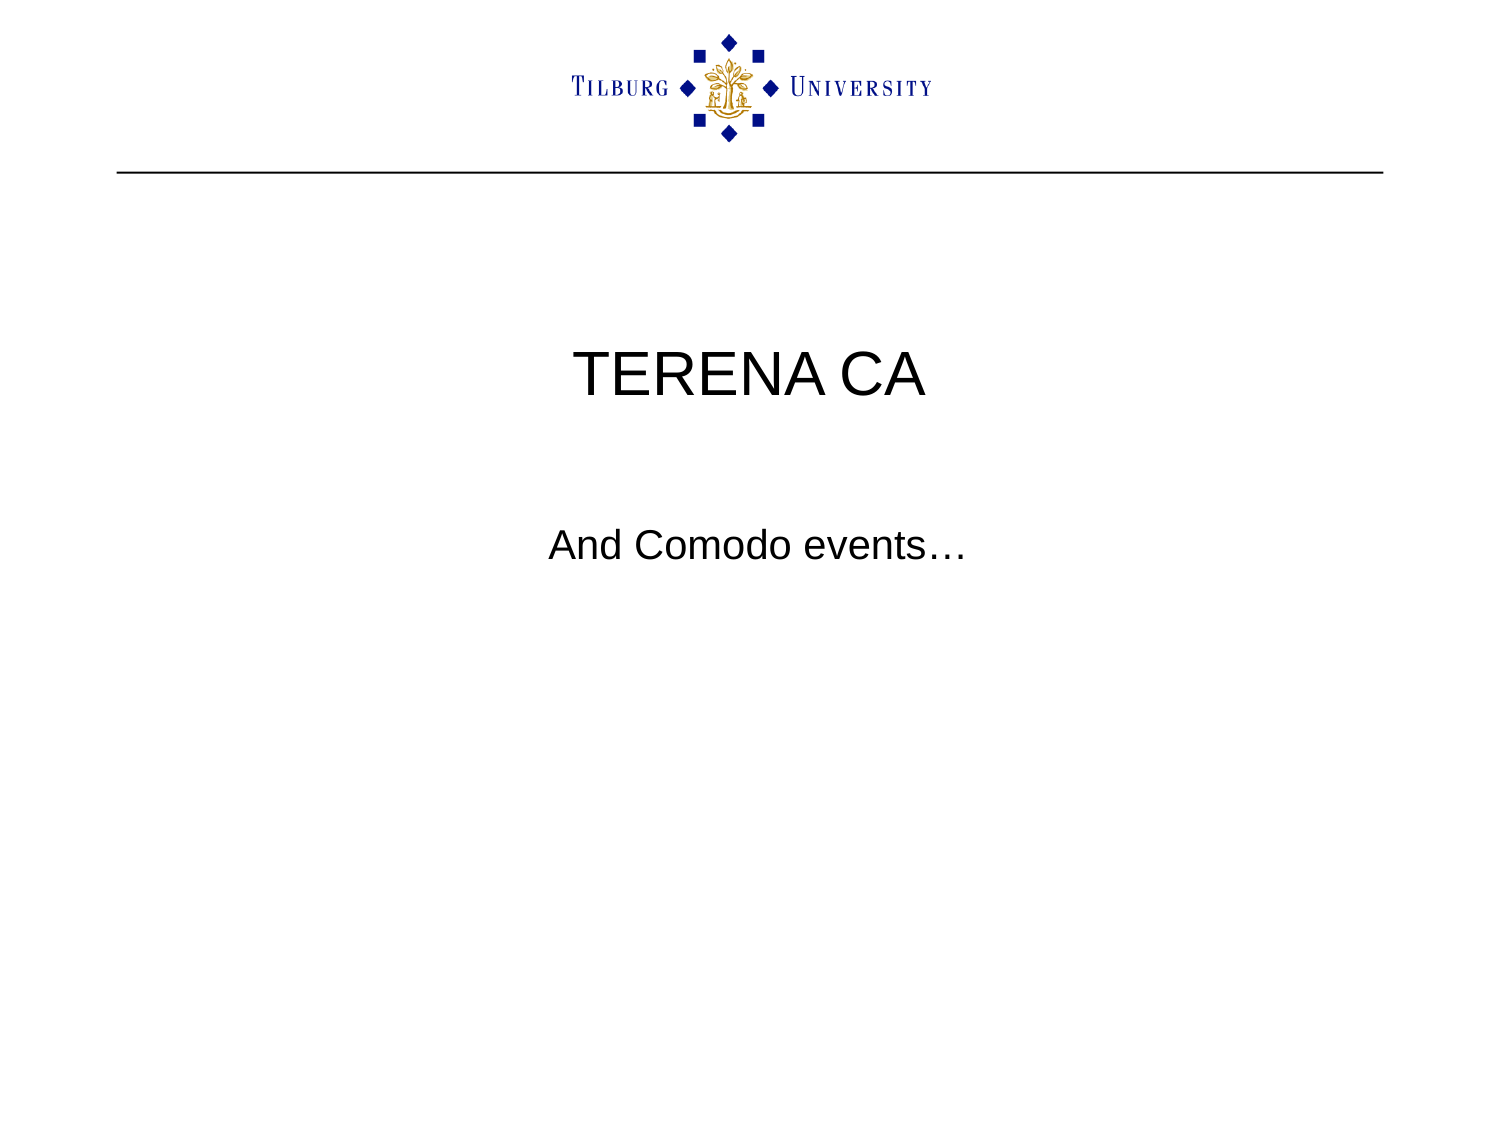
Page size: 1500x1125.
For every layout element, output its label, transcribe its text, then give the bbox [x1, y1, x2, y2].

subtitle And Comodo events… [233, 510, 1284, 927]
title TERENA CA [116, 274, 1384, 466]
picture [571, 34, 931, 144]
